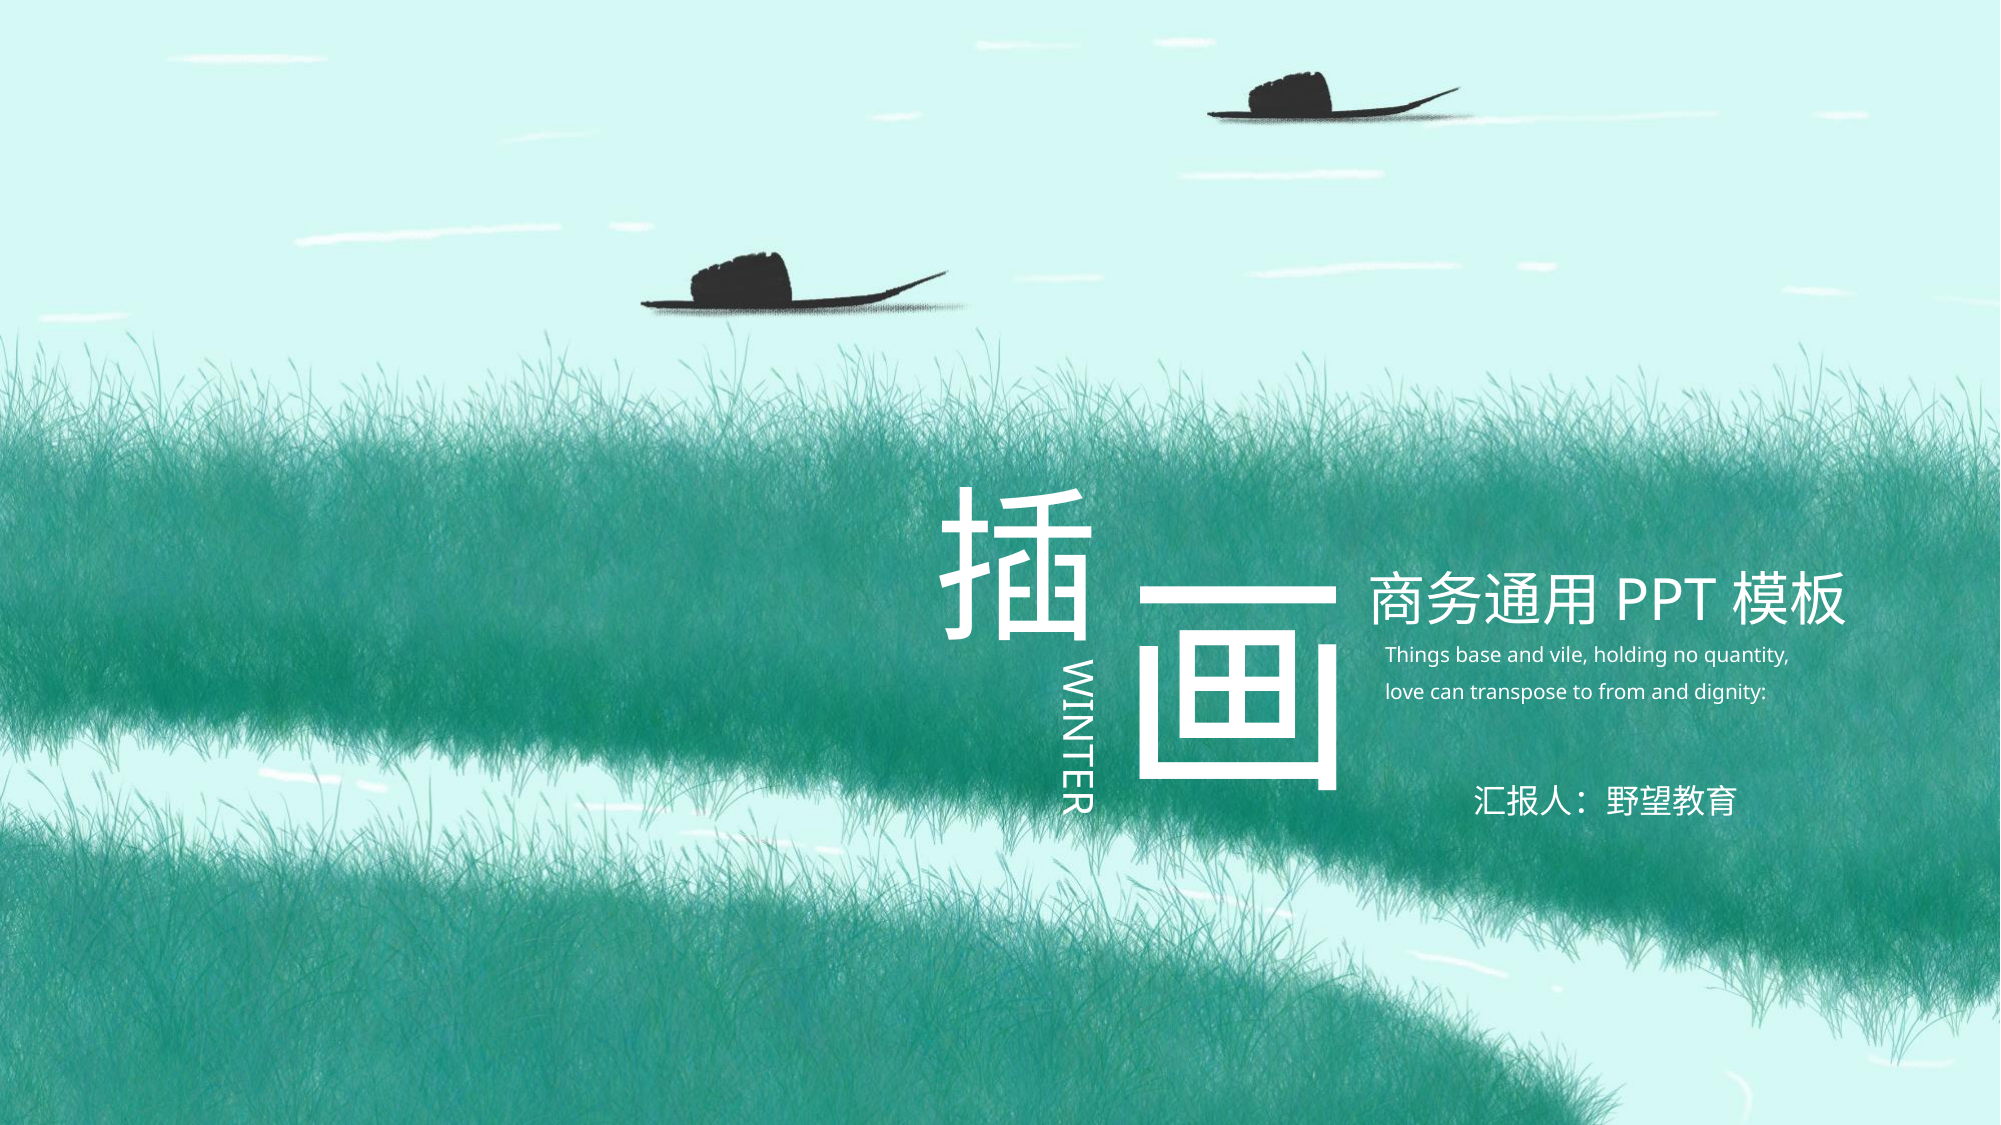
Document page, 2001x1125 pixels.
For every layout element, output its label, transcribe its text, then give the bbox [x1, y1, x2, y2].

text_box Things base and vile, holding no quantity, love can transpose to from and dignity: [1370, 640, 1827, 712]
text_box 商务通用PPT模板 [1352, 541, 1863, 640]
picture [0, 0, 2000, 1125]
text_box 汇报人：野望教育 [1458, 772, 1755, 828]
text_box 插 [918, 453, 1116, 669]
text_box 画 [1103, 525, 1373, 828]
text_box WINTER [1031, 644, 1113, 801]
